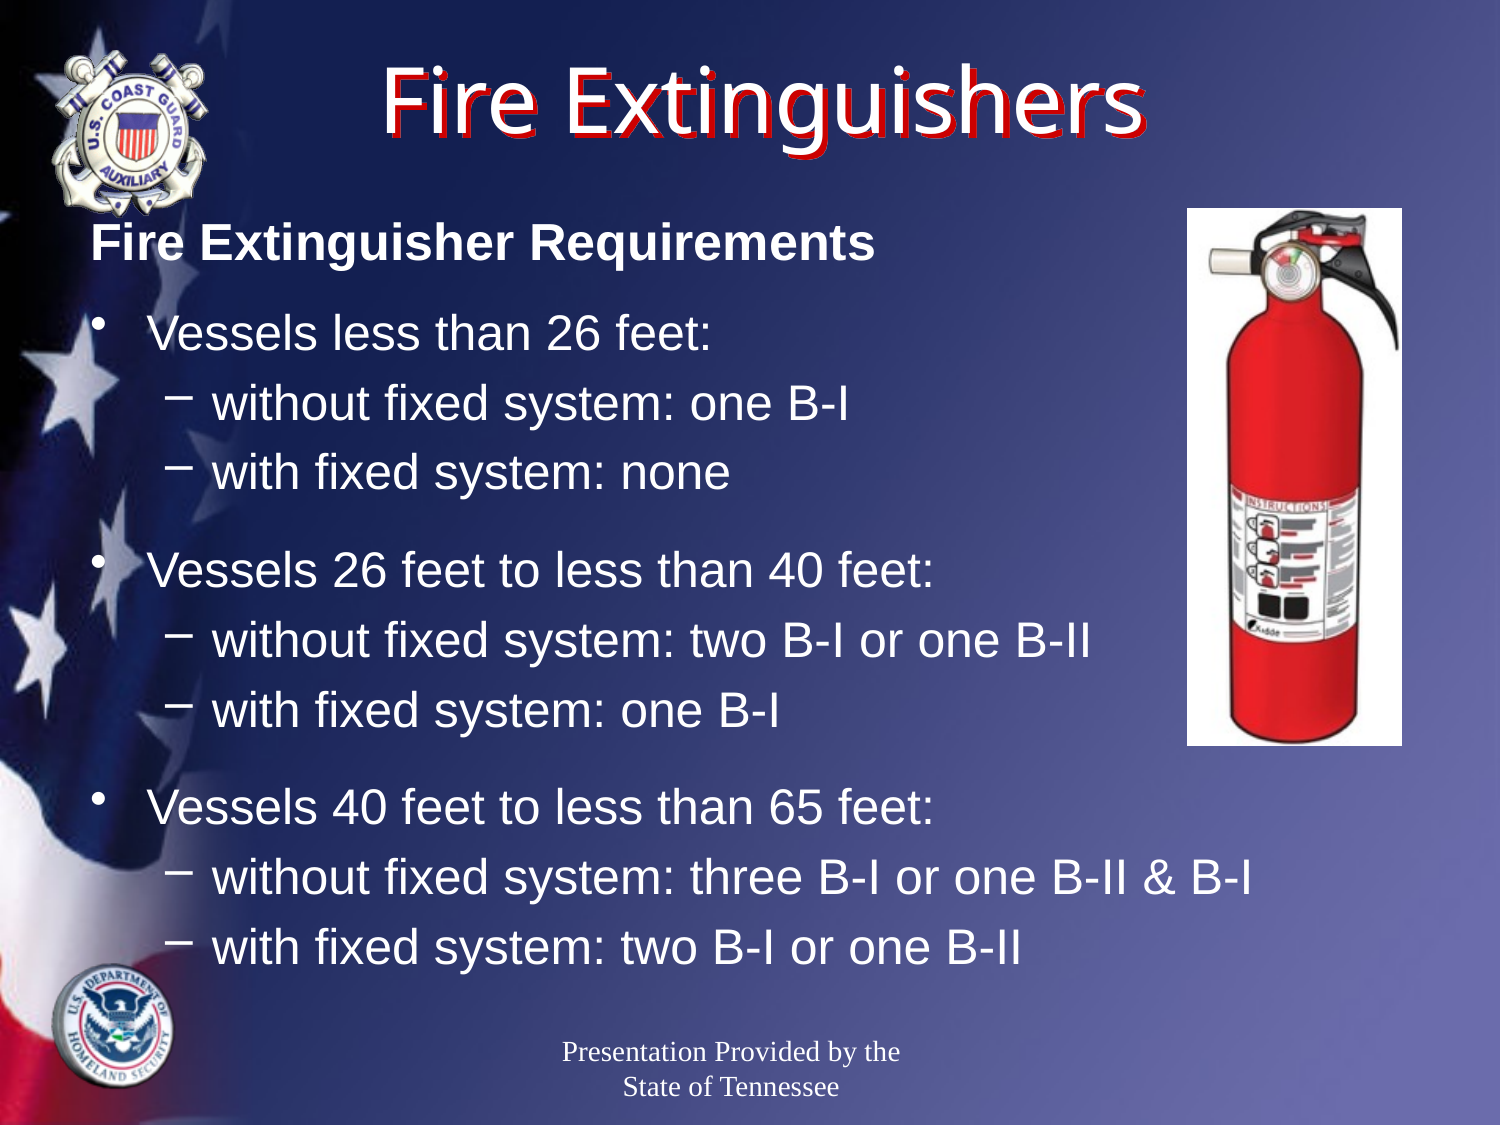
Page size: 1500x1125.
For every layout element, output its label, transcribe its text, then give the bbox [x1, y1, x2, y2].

list Vessels less than 26 feet: without fixed system: one B-I with fixed system: none Vessels 26 feet to less than 40 feet: without fixed system: two B-I or one B-II with fixed system: one B-I Vessels 40 feet to less than 65 feet: without fixed system: three B-I or one B-II & B-I with fixed system: two B-I or one B-II [75, 292, 1425, 1061]
text_box Presentation Provided by the State of Tennessee [525, 1024, 938, 1110]
title Fire Extinguishers [125, 3, 1400, 187]
list Fire Extinguisher Requirements [75, 187, 1425, 292]
picture [0, 0, 1500, 1125]
